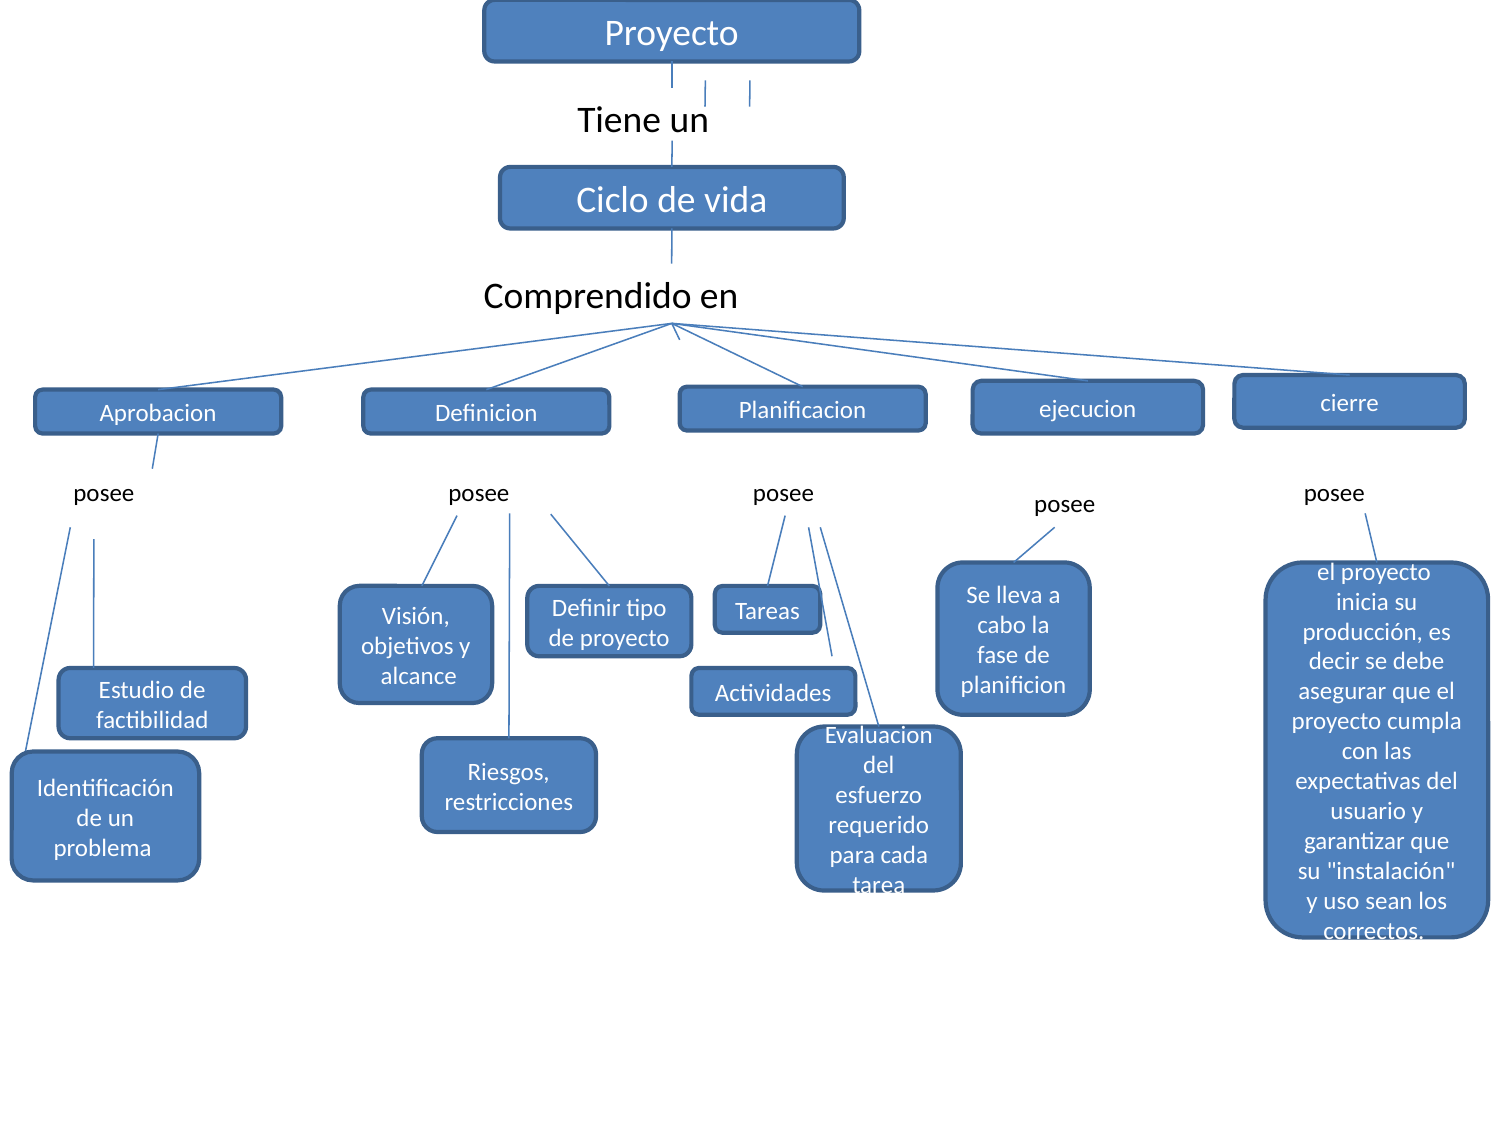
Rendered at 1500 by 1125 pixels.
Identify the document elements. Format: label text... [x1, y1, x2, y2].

text_box Ciclo de vida [497, 164, 846, 231]
text_box Proyecto [482, 0, 862, 64]
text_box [404, 532, 475, 569]
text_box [1346, 532, 1396, 545]
text_box Riesgos, restricciones [419, 736, 599, 835]
text_box Aprobacion [33, 387, 284, 436]
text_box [851, 144, 909, 561]
text_box Definir tipo de proyecto [525, 583, 694, 659]
text_box posee [1041, 480, 1172, 526]
text_box Planificacion [677, 384, 846, 433]
text_box posee [58, 468, 270, 514]
text_box Planificacion [913, 384, 928, 433]
text_box Actividades [689, 665, 858, 717]
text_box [546, 263, 612, 450]
text_box Comprendido en [613, 263, 846, 324]
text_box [137, 447, 174, 455]
text_box ejecucion [1041, 378, 1206, 436]
text_box Visión, objetivos y alcance [337, 583, 495, 706]
text_box cierre [1232, 372, 1467, 430]
text_box posee [738, 468, 846, 514]
text_box Identificación de un problema [9, 749, 202, 883]
text_box posee [453, 468, 586, 514]
text_box Tareas [712, 583, 751, 635]
text_box el proyecto inicia su producción, es decir se debe asegurar que el proyecto cumpla con las expectativas del usuario y garantizar que su "instalación" y uso sean los correctos. [1263, 560, 1491, 940]
text_box Comprendido en [468, 263, 545, 324]
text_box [667, 327, 684, 337]
text_box Estudio de factibilidad [56, 665, 249, 741]
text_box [543, 520, 617, 580]
text_box Definicion [361, 387, 377, 436]
text_box Evaluacion del esfuerzo requerido para cada tarea [794, 724, 963, 893]
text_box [740, 541, 812, 560]
text_box posee [1288, 468, 1442, 514]
text_box Se lleva a cabo la fase de planificion [935, 560, 1092, 717]
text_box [985, 10, 1037, 689]
text_box ejecucion [970, 379, 980, 436]
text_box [382, 99, 448, 614]
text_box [749, 597, 950, 657]
text_box Tiene un [562, 87, 782, 148]
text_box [755, 579, 885, 604]
text_box Definicion [453, 387, 541, 436]
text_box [0, 620, 165, 669]
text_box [1016, 524, 1052, 566]
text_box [705, 289, 769, 422]
